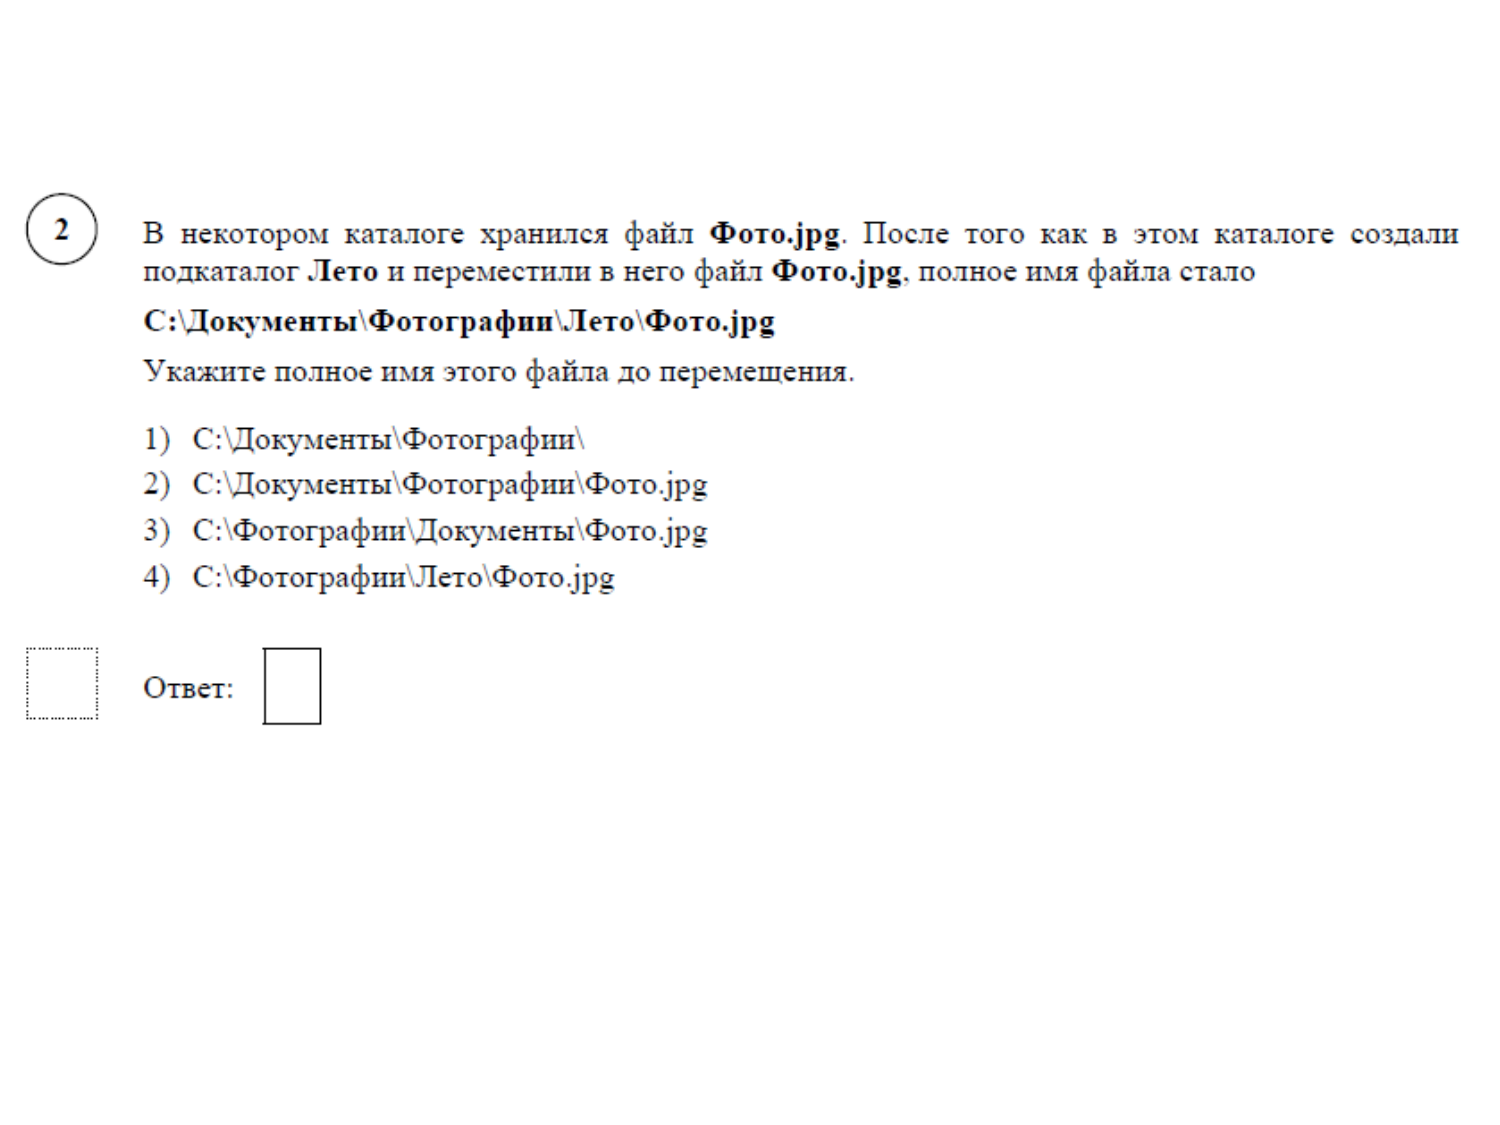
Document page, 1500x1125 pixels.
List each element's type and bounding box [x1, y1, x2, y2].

picture [0, 172, 1480, 752]
